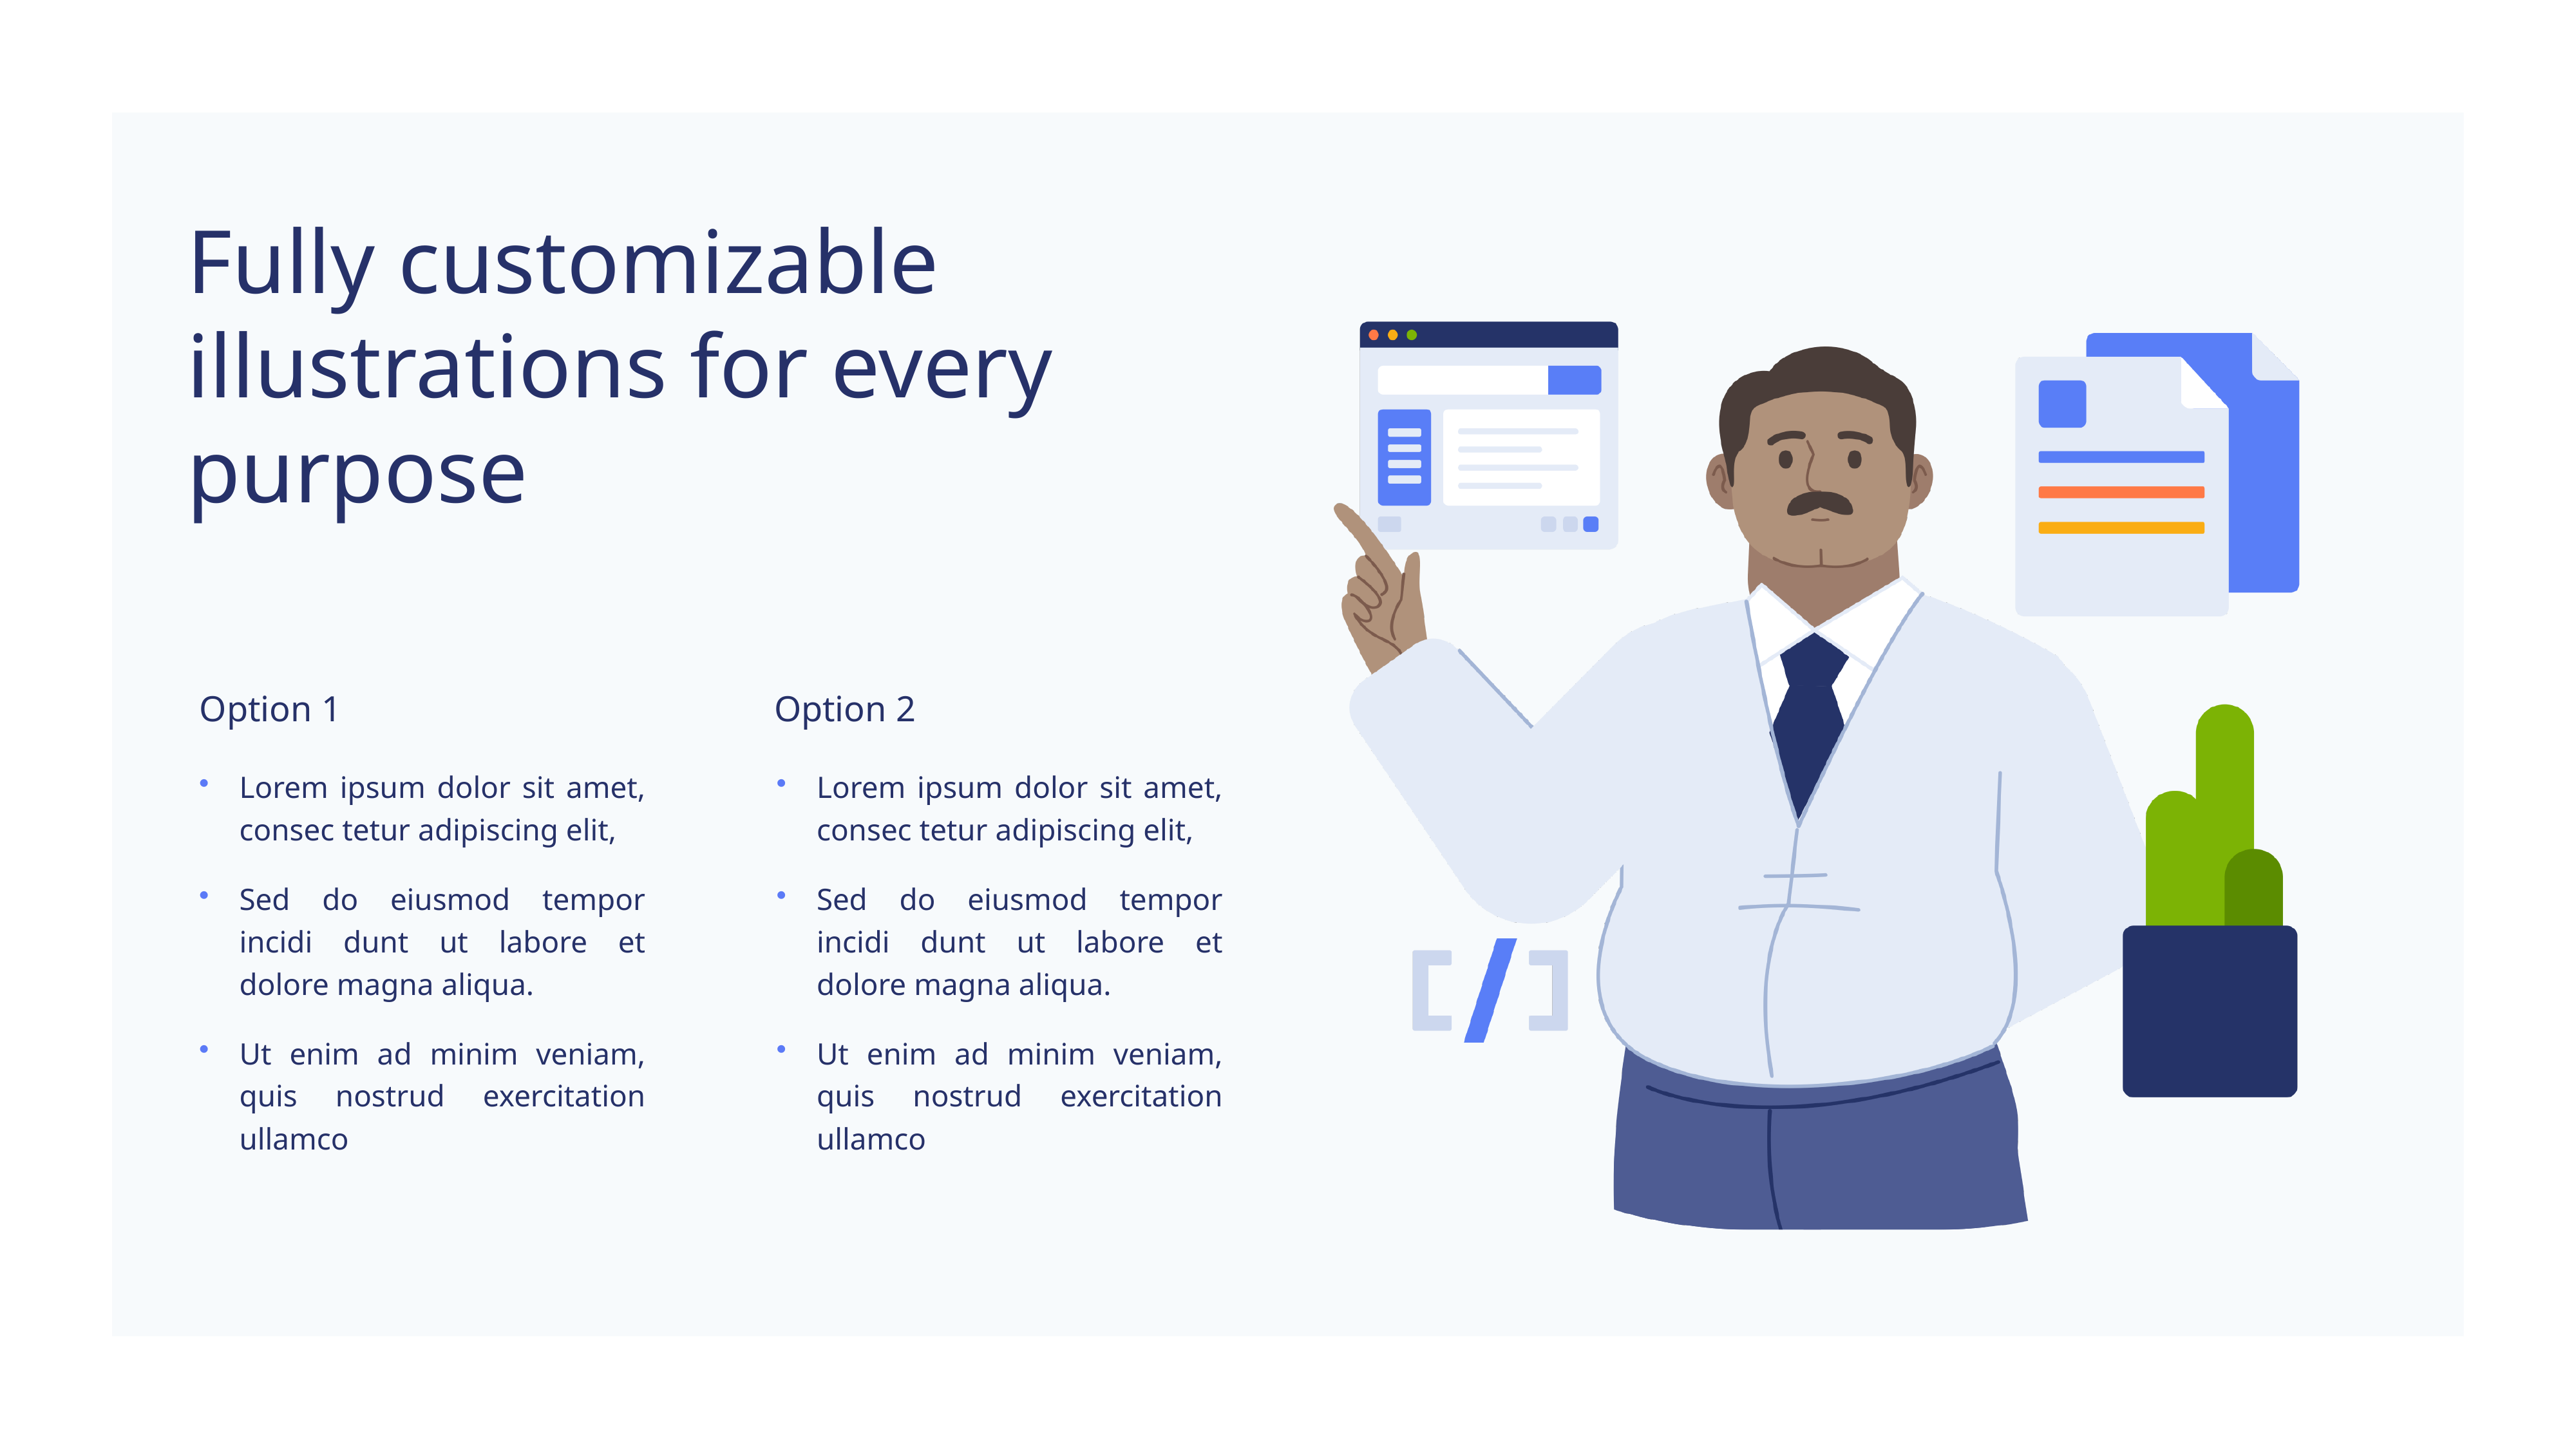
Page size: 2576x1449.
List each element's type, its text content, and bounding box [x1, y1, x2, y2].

text_box Lorem ipsum dolor sit amet, consec tetur adipiscing elit, Sed do eiusmod tempor incidi dunt ut labore et dolore magna aliqua. Ut enim ad minim veniam, quis nostrud exercitation ullamco [772, 757, 1098, 1160]
text_box Option 1 [190, 668, 748, 739]
text_box Fully customizable illustrations for every purpose [182, 201, 1098, 525]
text_box Lorem ipsum dolor sit amet, consec tetur adipiscing elit, Sed do eiusmod tempor incidi dunt ut labore et dolore magna aliqua. Ut enim ad minim veniam, quis nostrud exercitation ullamco [194, 757, 650, 1160]
text_box Option 2 [764, 668, 1061, 739]
text_box [112, 112, 1098, 1336]
picture [1098, 0, 2548, 1441]
